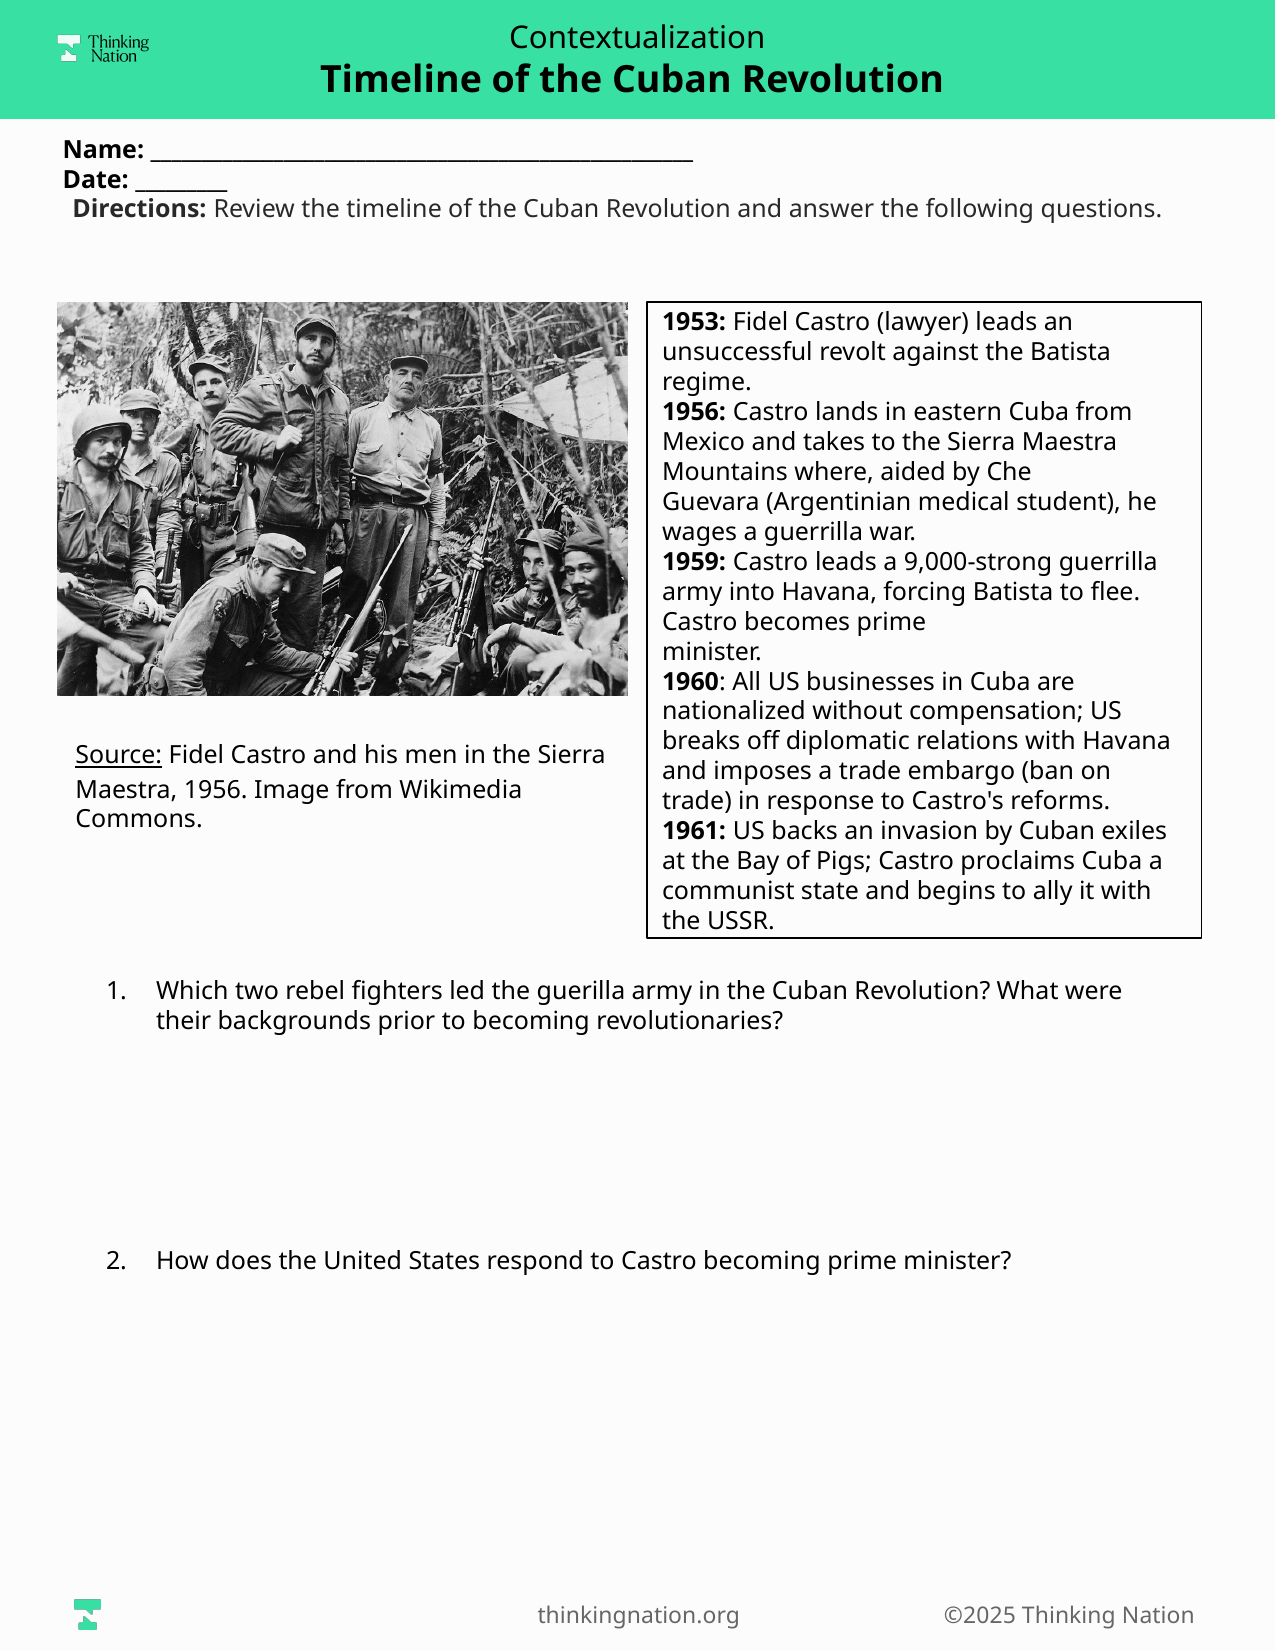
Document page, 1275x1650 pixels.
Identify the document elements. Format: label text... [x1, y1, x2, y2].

text_box Contextualization Timeline of the Cuban Revolution [0, 0, 1275, 119]
text_box Source: Fidel Castro and his men in the Sierra Maestra, 1956. Image from Wikimedia Commons. [60, 724, 632, 834]
text_box ©2025 Thinking Nation [909, 1584, 1211, 1636]
text_box Directions: Review the timeline of the Cuban Revolution and answer the following questions. [57, 177, 1221, 267]
picture [47, 26, 152, 71]
text_box thinkingnation.org [488, 1584, 790, 1636]
text_box Name: _____________________________________________________ Date: _________ [47, 118, 1173, 178]
text_box 1953: Fidel Castro (lawyer) leads an unsuccessful revolt against the Batista regime. 1956: Castro lands in eastern Cuba from Mexico and takes to the Sierra Maestra Mountains where, aided by Che Guevara (Argentinian medical student), he wages a guerrilla war. 1959: Castro leads a 9,000-strong guerrilla army into Havana, forcing Batista to flee. Castro becomes prime minister. 1960: All US businesses in Cuba are nationalized without compensation; US breaks off diplomatic relations with Havana and imposes a trade embargo (ban on trade) in response to Castro's reforms. 1961: US backs an invasion by Cuban exiles at the Bay of Pigs; Castro proclaims Cuba a communist state and begins to ally it with the USSR. [647, 302, 1202, 938]
text_box Which two rebel fighters led the guerilla army in the Cuban Revolution? What were their backgrounds prior to becoming revolutionaries? How does the United States respond to Castro becoming prime minister? [66, 960, 1191, 1535]
picture [57, 301, 629, 697]
picture [65, 1592, 109, 1636]
